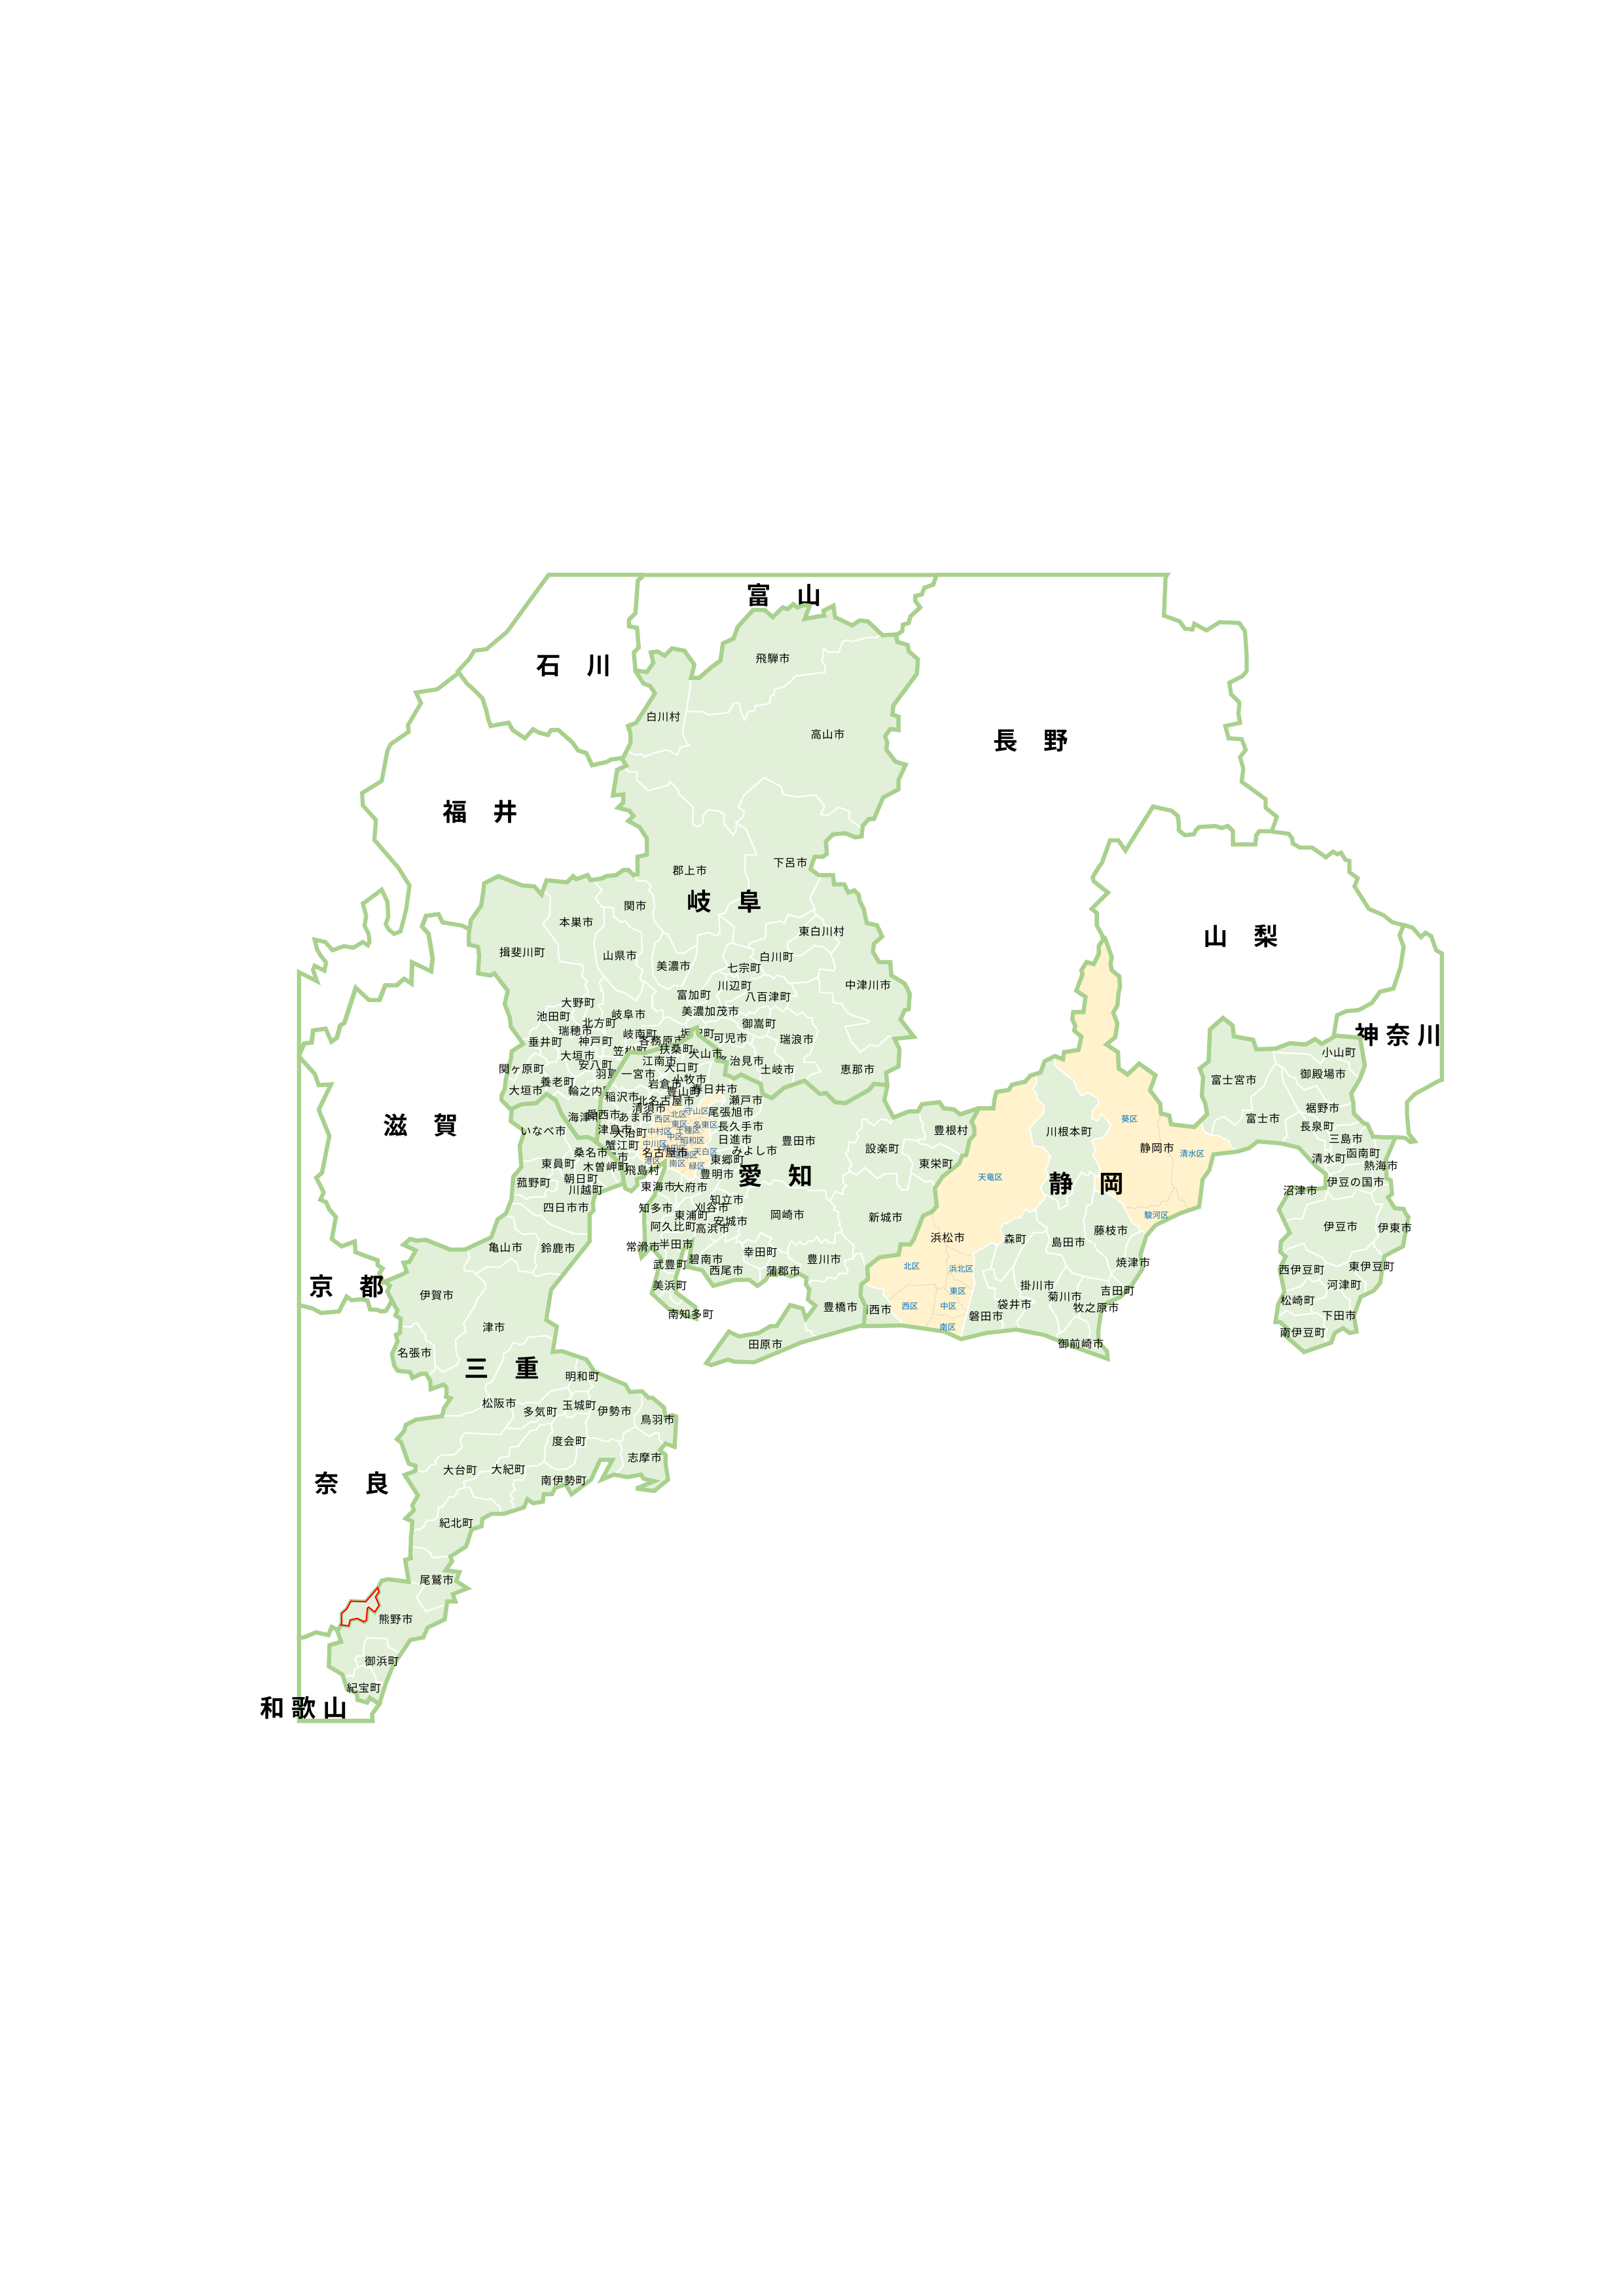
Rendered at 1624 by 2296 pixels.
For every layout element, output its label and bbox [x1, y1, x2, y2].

text_box [329, 1094, 685, 1705]
text_box [246, 575, 1456, 1727]
text_box [576, 1028, 979, 1365]
text_box [918, 938, 1422, 1359]
text_box [469, 604, 918, 1094]
